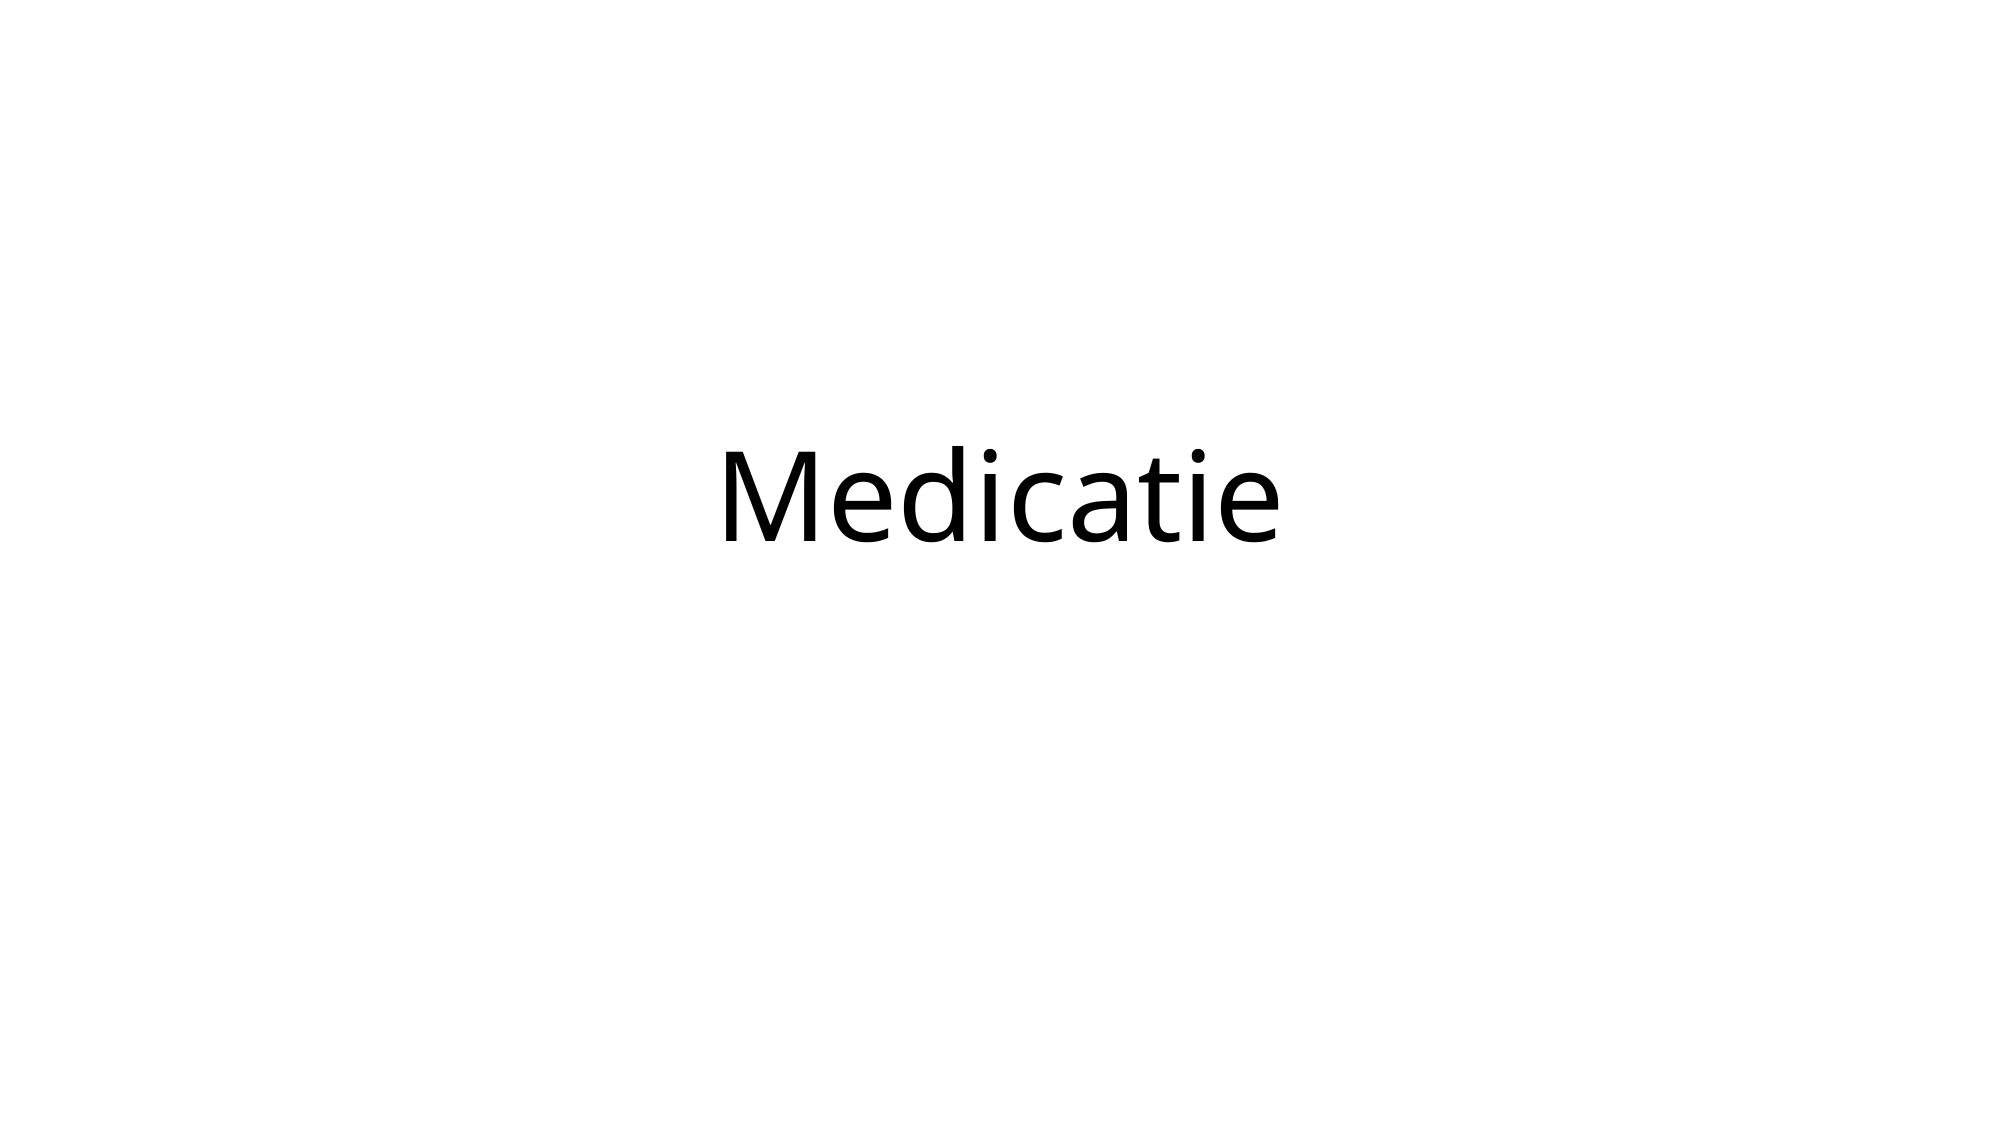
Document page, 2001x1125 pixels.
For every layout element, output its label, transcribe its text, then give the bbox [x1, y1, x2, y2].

title Medicatie [249, 184, 1750, 576]
